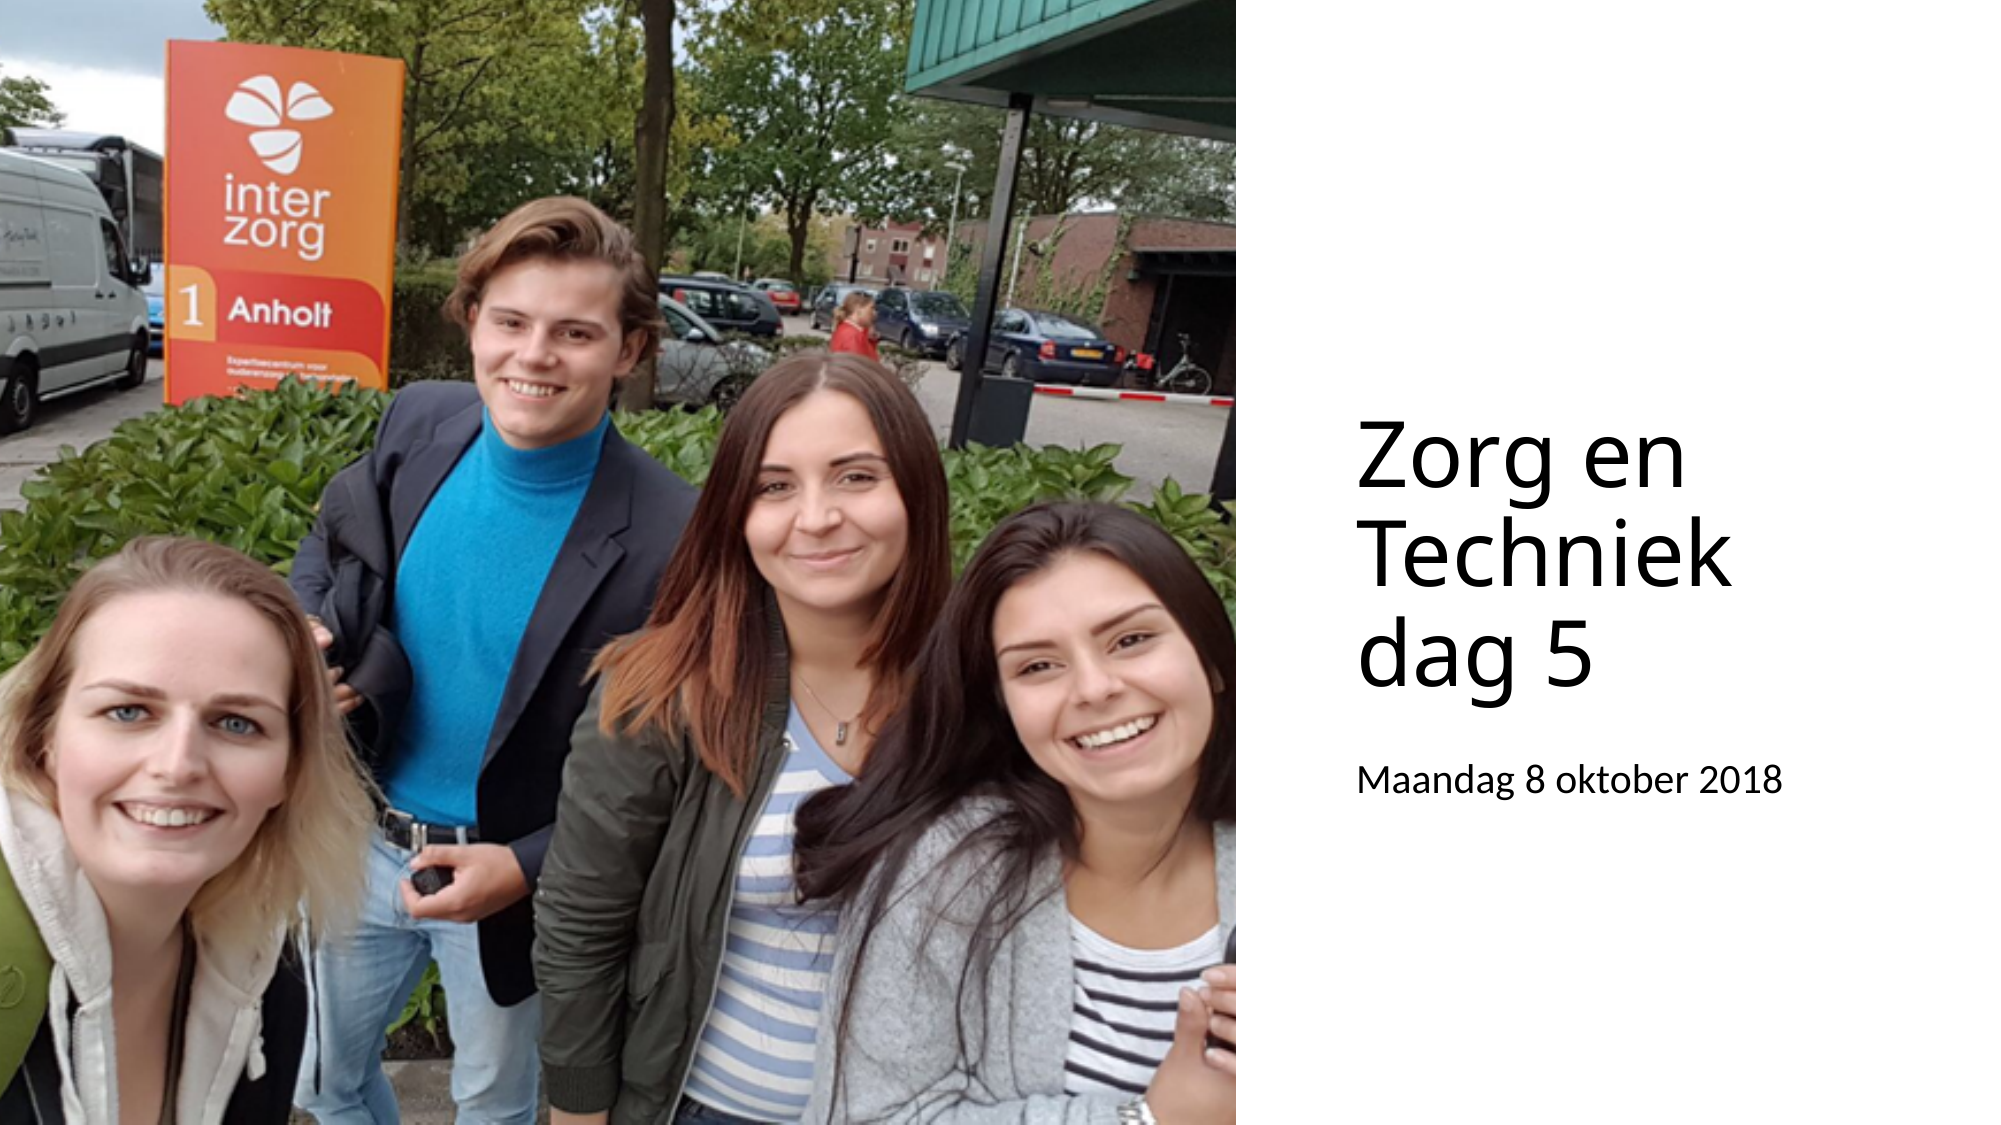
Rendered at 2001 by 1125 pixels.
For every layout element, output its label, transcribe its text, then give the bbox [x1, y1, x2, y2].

title Zorg en Techniek dag 5 [1341, 104, 1895, 714]
subtitle Maandag 8 oktober 2018 [1341, 750, 1895, 1020]
picture [0, 0, 1236, 1125]
